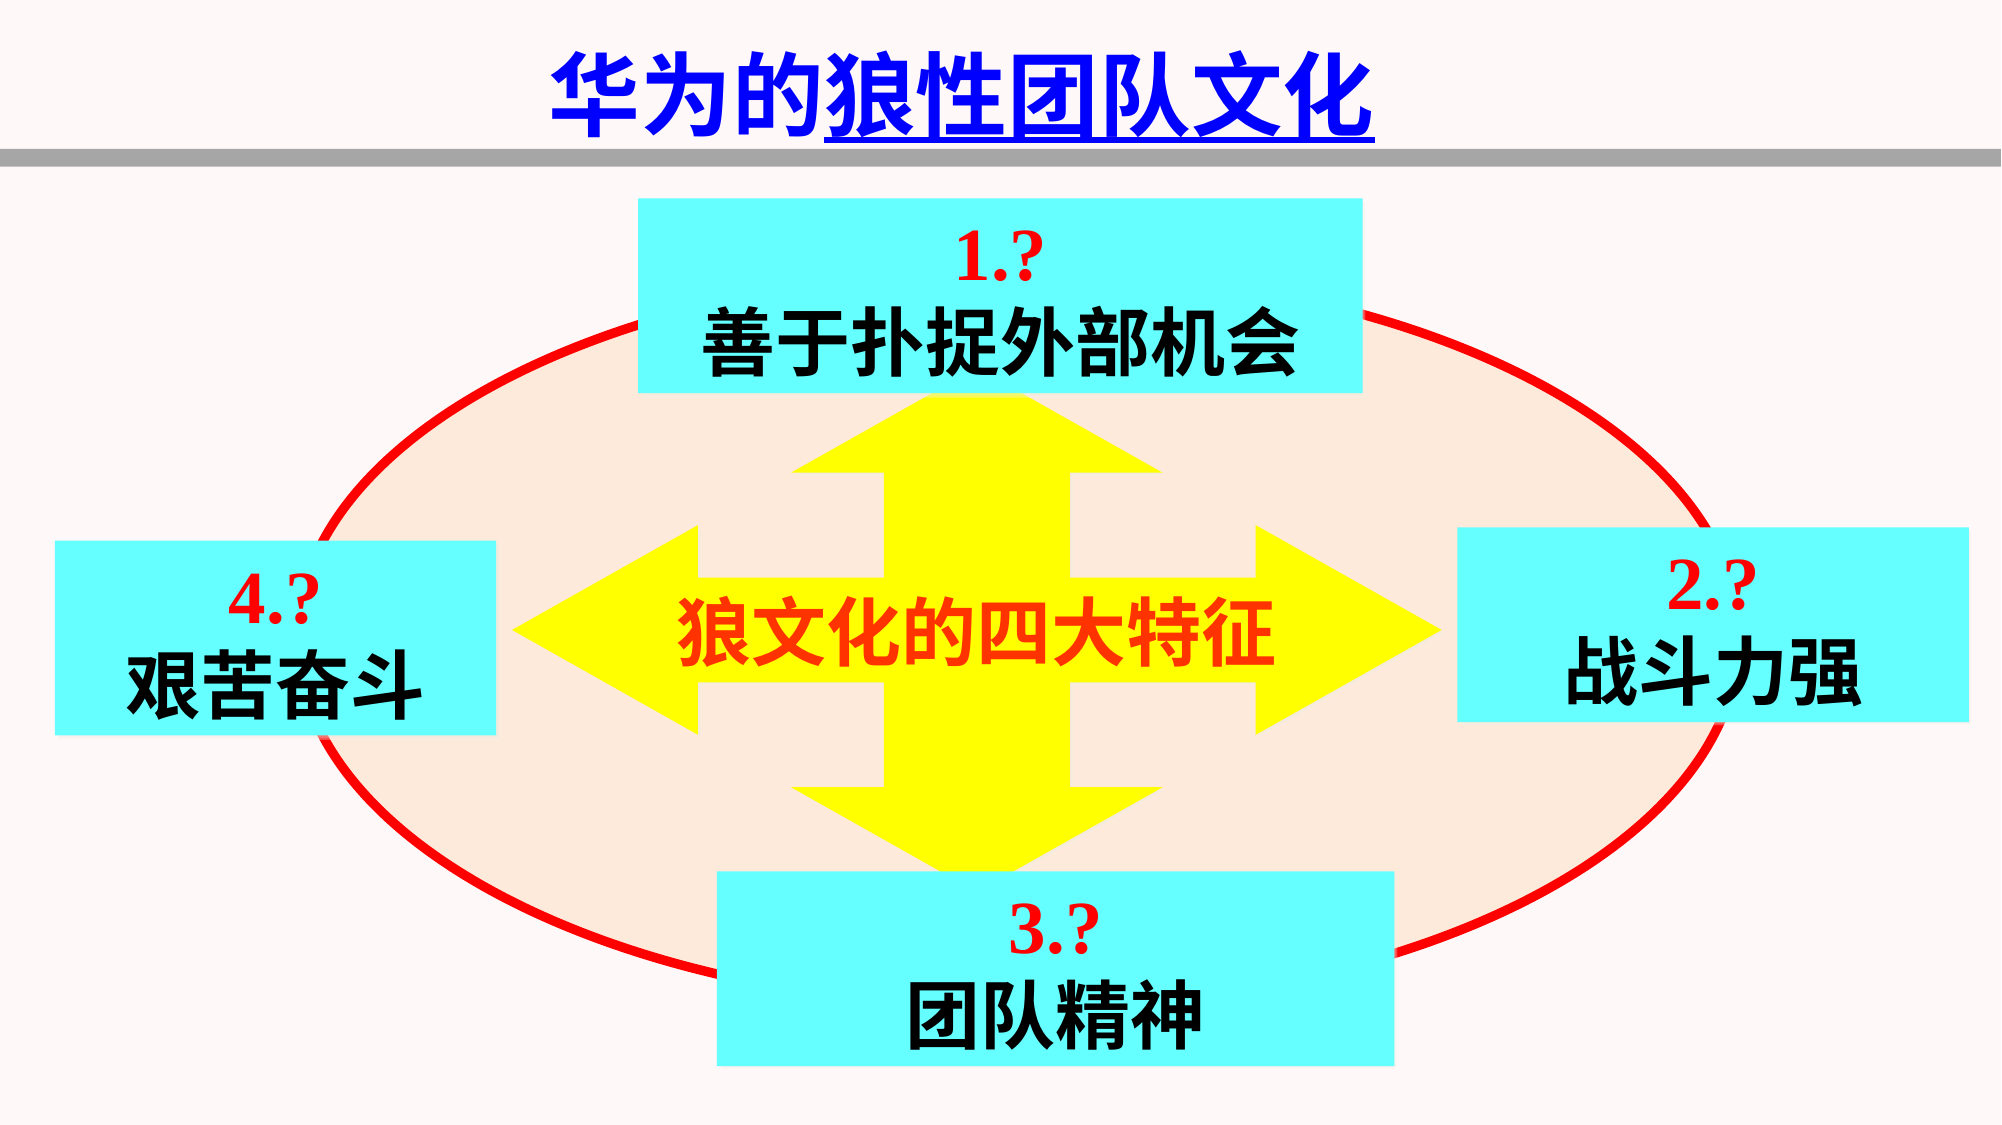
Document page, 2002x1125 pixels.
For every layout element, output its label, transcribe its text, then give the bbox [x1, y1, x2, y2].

text_box 1.? 善于扑捉外部机会 [638, 198, 1363, 394]
text_box 2.? 战斗力强 [1457, 527, 1969, 723]
text_box [1028, 313, 1721, 955]
text_box 狼文化的四大特征 [512, 398, 1442, 871]
text_box 华为的狼性团队文化 [291, 30, 1632, 137]
text_box 4.? 艰苦奋斗 [54, 540, 497, 736]
text_box 3.? 团队精神 [716, 871, 1395, 1067]
text_box [321, 322, 933, 976]
